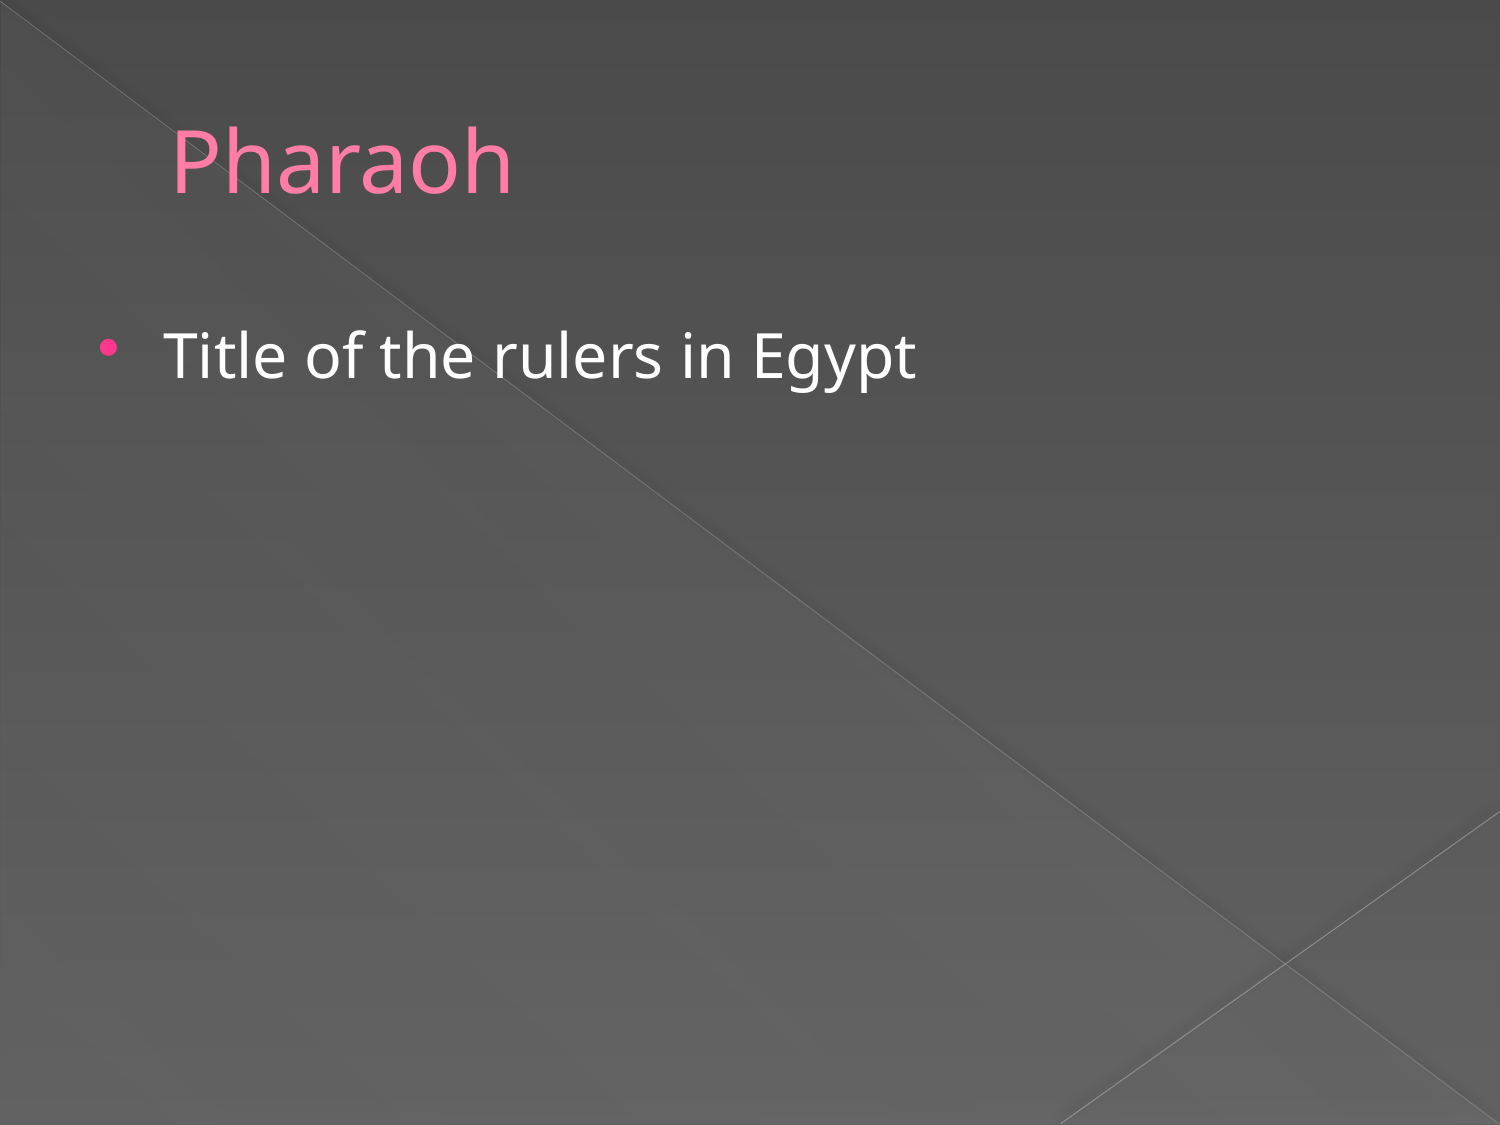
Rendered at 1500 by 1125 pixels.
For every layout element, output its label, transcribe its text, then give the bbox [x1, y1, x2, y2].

title Pharaoh [75, 43, 1425, 274]
list Title of the rulers in Egypt [75, 308, 1425, 1059]
